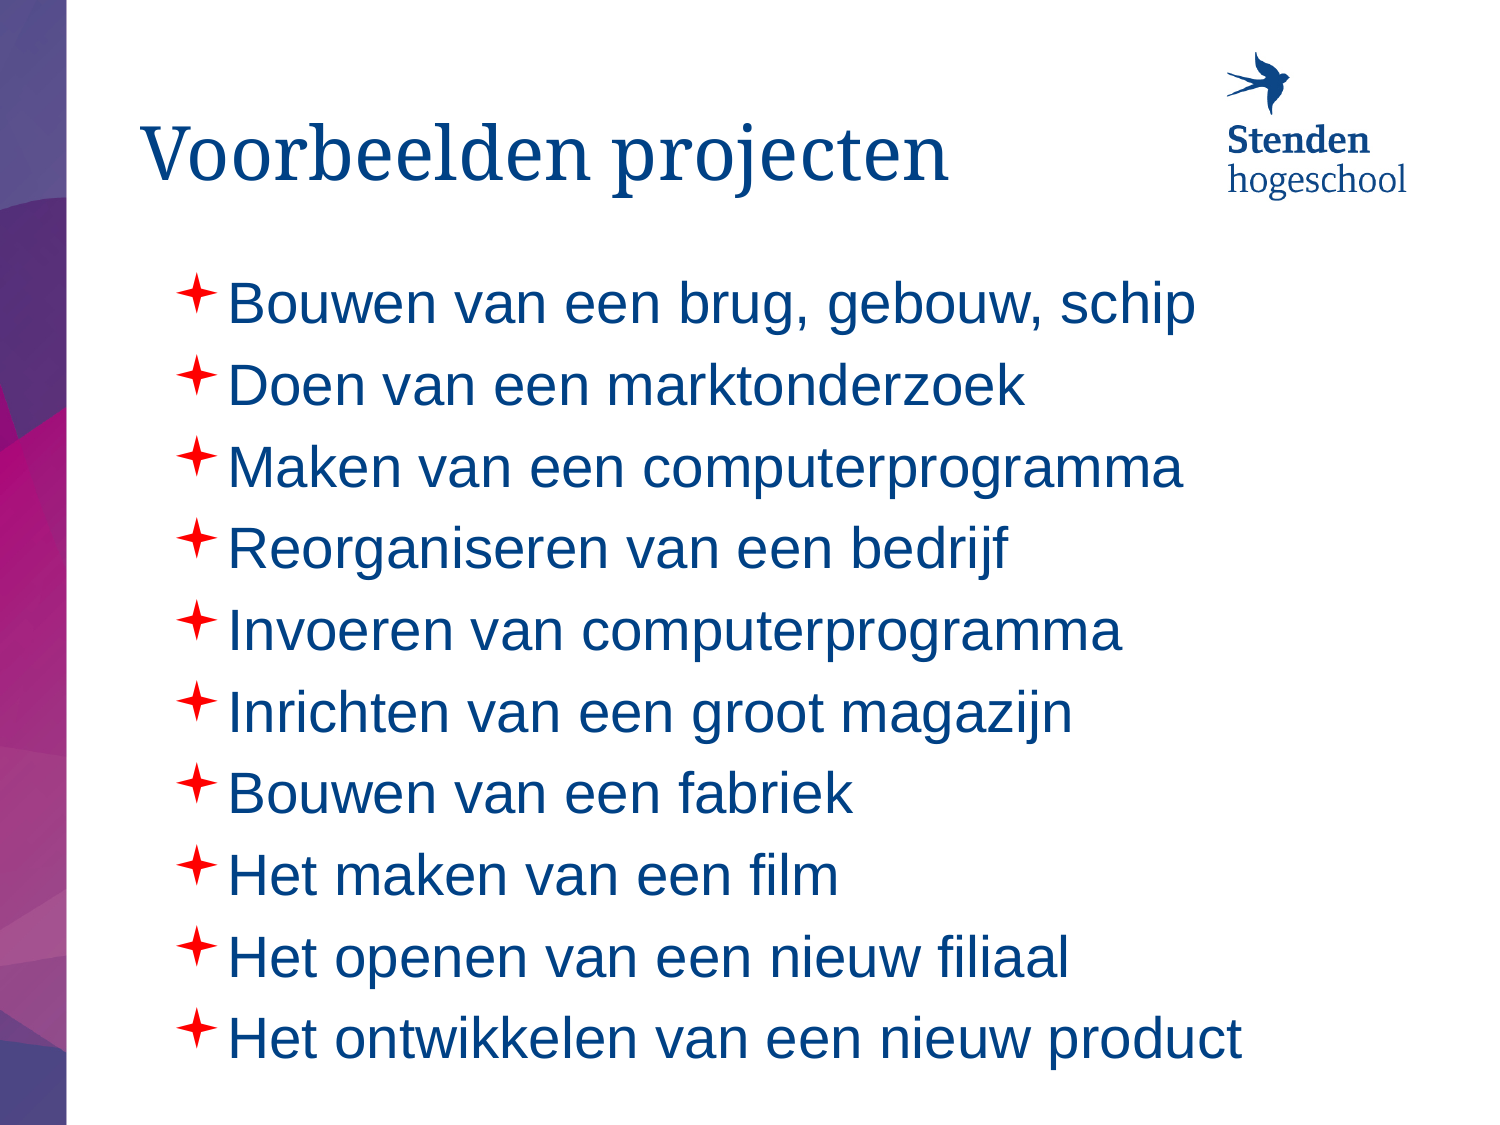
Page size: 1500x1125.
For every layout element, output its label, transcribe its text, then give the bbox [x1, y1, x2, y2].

picture [0, 0, 1500, 1125]
text_box Bouwen van een brug, gebouw, schip Doen van een marktonderzoek Maken van een computerprogramma Reorganiseren van een bedrijf Invoeren van computerprogramma Inrichten van een groot magazijn Bouwen van een fabriek Het maken van een film Het openen van een nieuw filiaal Het ontwikkelen van een nieuw product [82, 257, 1476, 933]
title Voorbeelden projecten [140, 105, 1429, 214]
